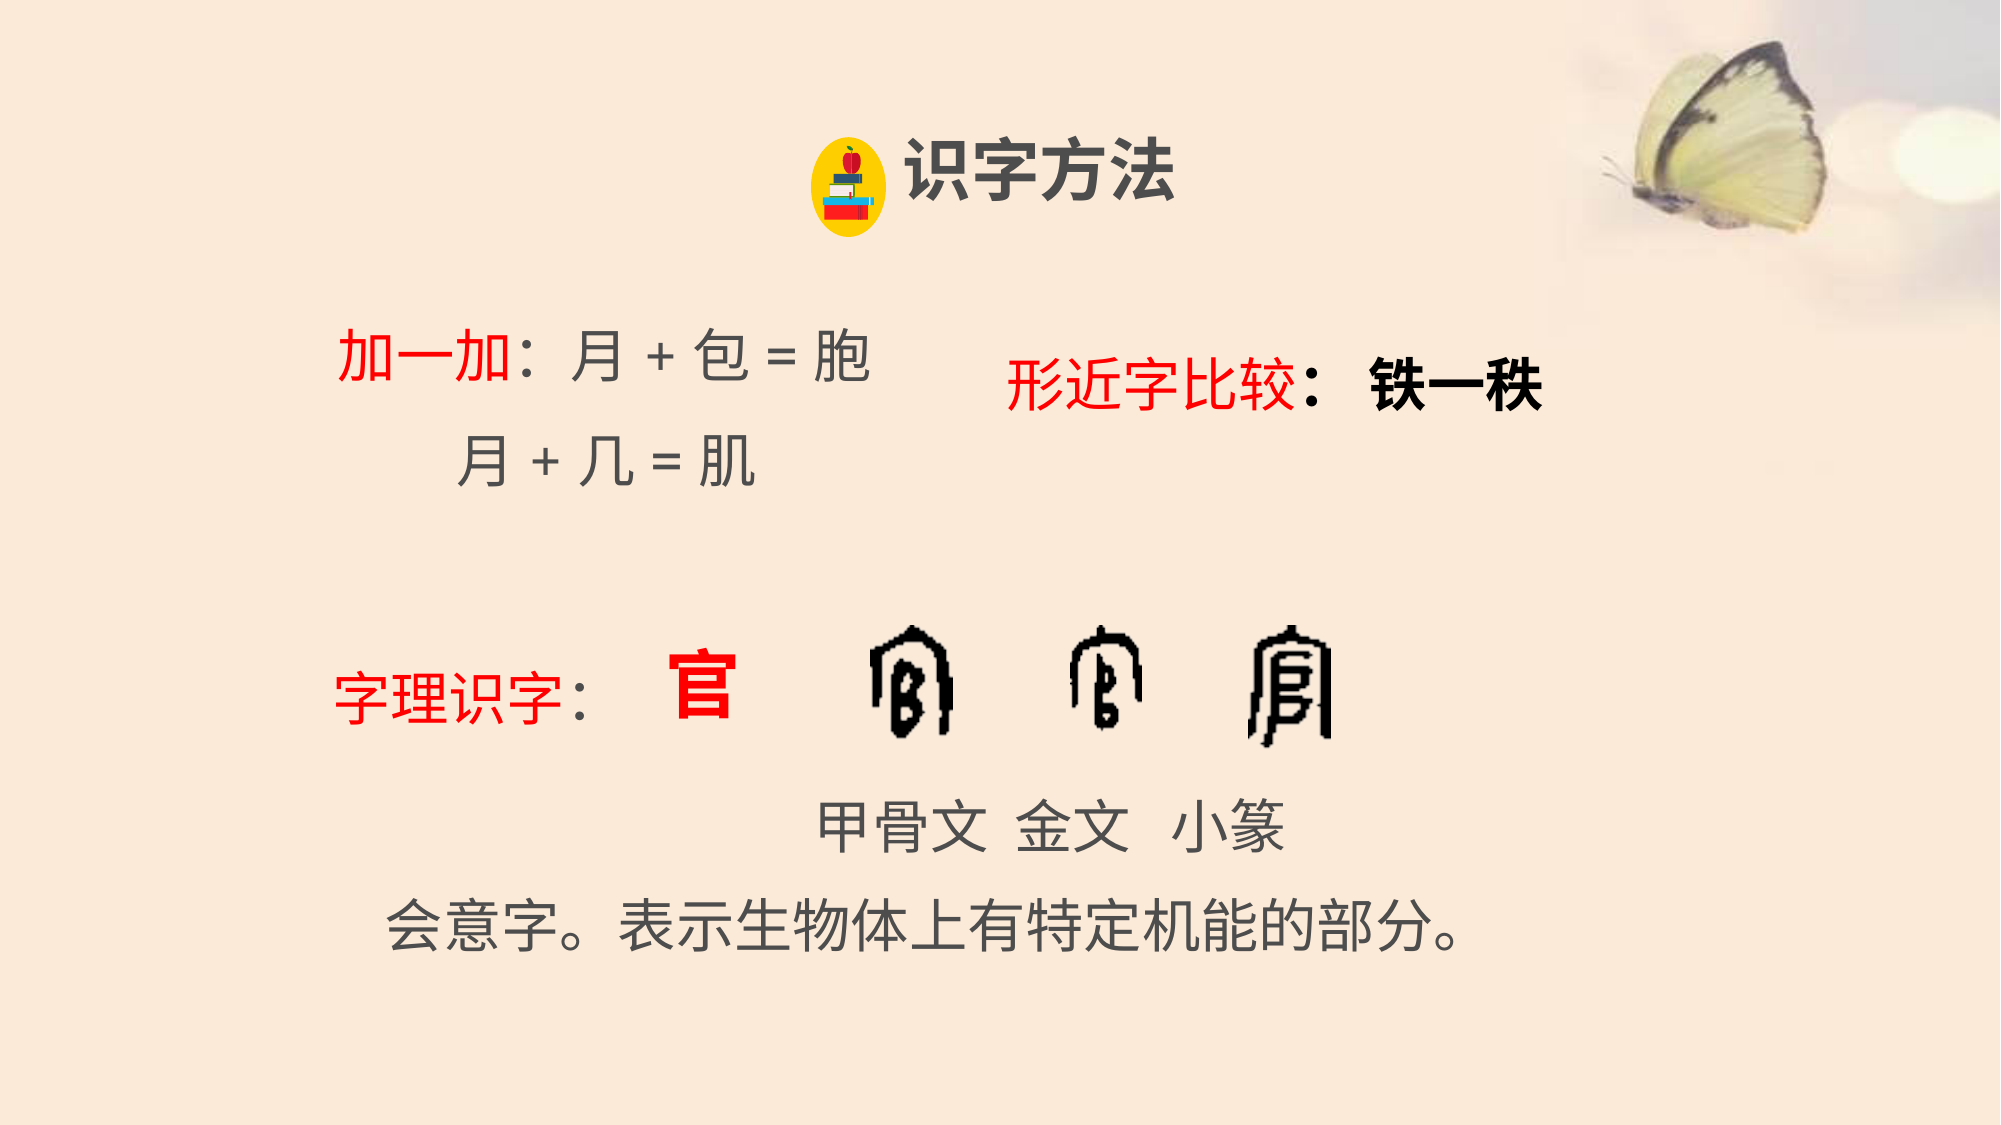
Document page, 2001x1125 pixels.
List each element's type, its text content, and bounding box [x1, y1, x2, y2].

text_box 字理识字： [320, 621, 611, 844]
text_box 会意字。表示生物体上有特定机能的部分。 [370, 881, 1507, 967]
text_box 官 [650, 629, 800, 735]
text_box 形近字比较： 铁一秩 [940, 340, 1603, 426]
text_box 识字方法 [891, 121, 1209, 216]
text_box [810, 136, 887, 238]
text_box 甲骨文 金文 小篆 [799, 783, 1638, 868]
picture [0, 0, 2000, 1125]
text_box 加一加：月+包=胞 月+几=肌 [326, 278, 1000, 500]
